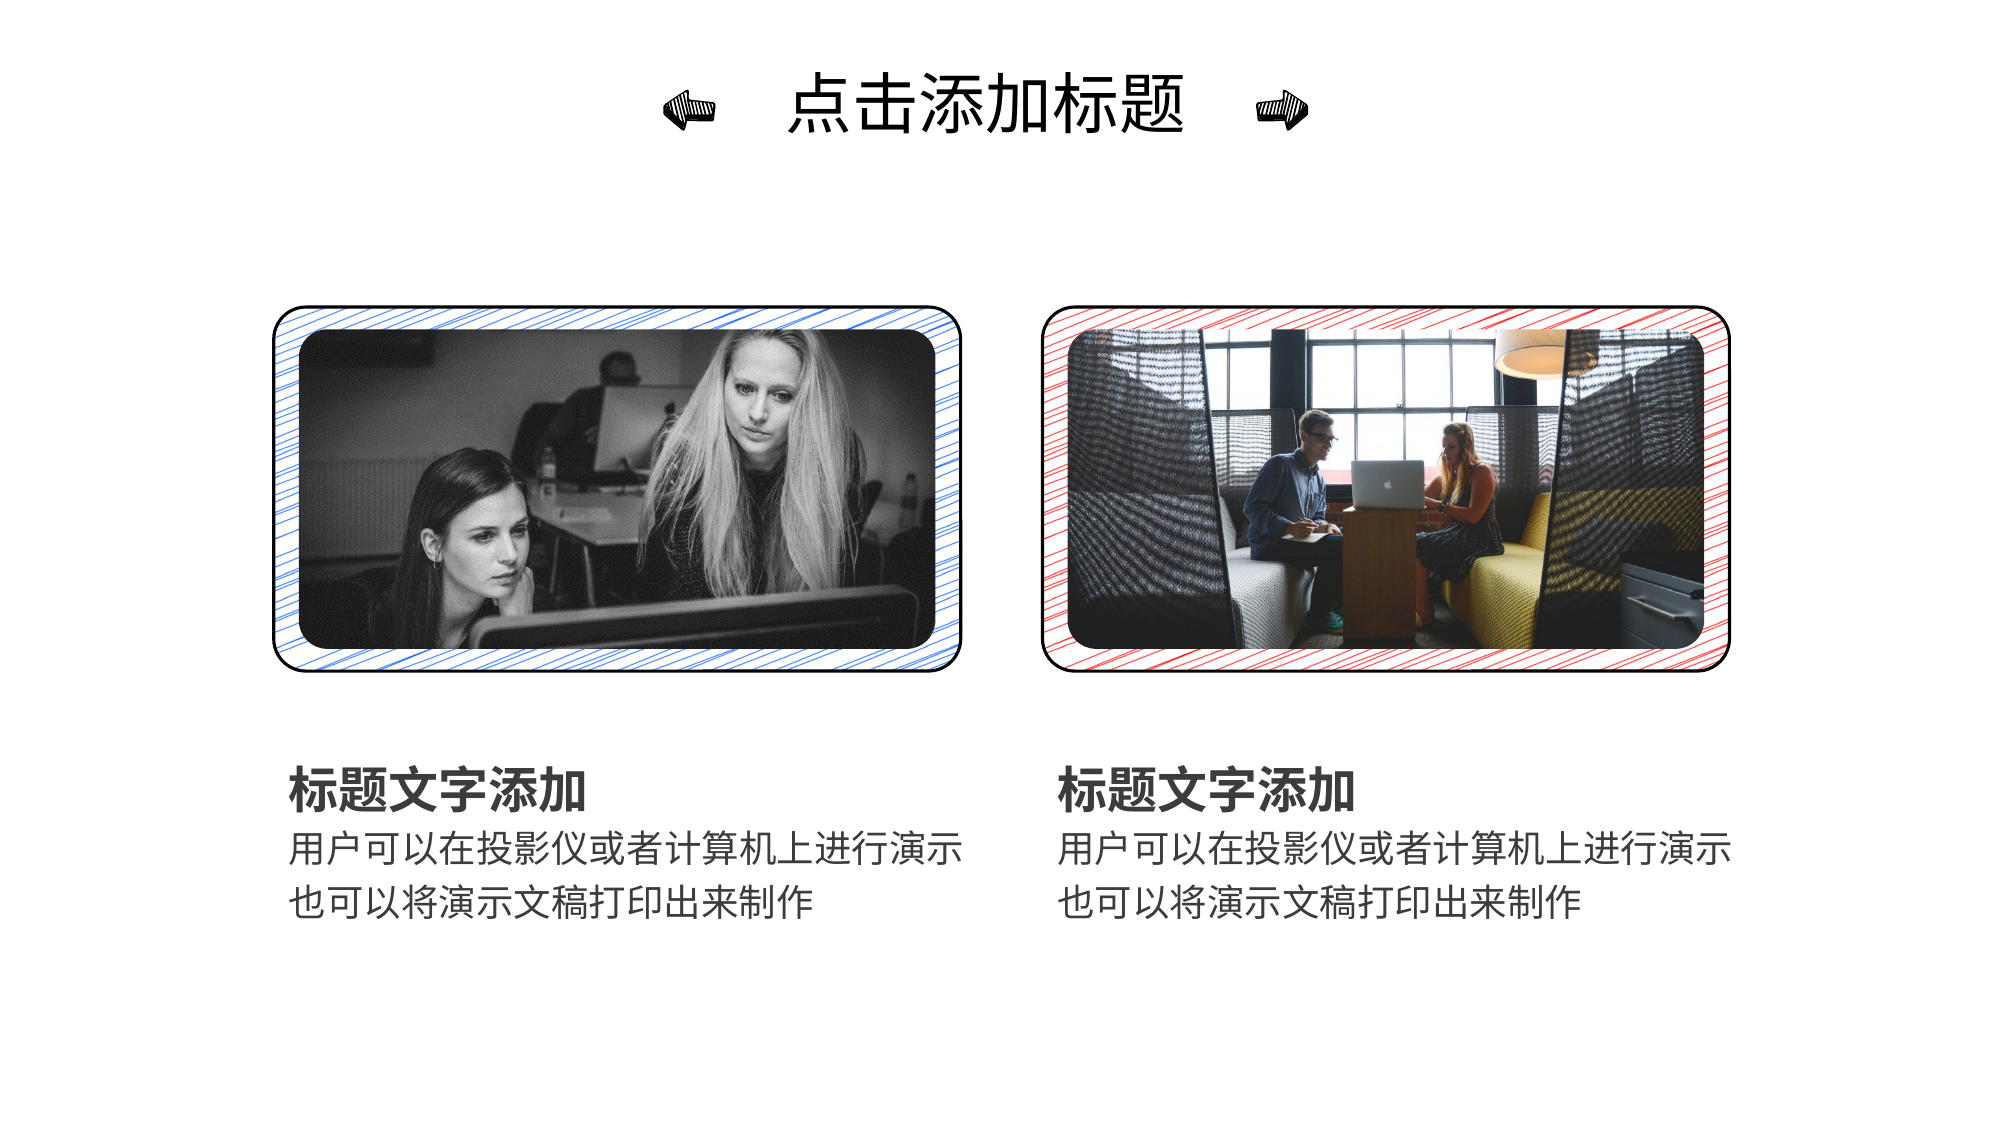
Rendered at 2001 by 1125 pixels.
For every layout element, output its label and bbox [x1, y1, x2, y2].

picture [298, 329, 936, 649]
text_box [1042, 739, 1748, 934]
text_box [272, 305, 962, 673]
picture [1067, 329, 1705, 649]
text_box [1041, 305, 1731, 673]
text_box [663, 54, 1309, 151]
text_box [273, 739, 979, 934]
